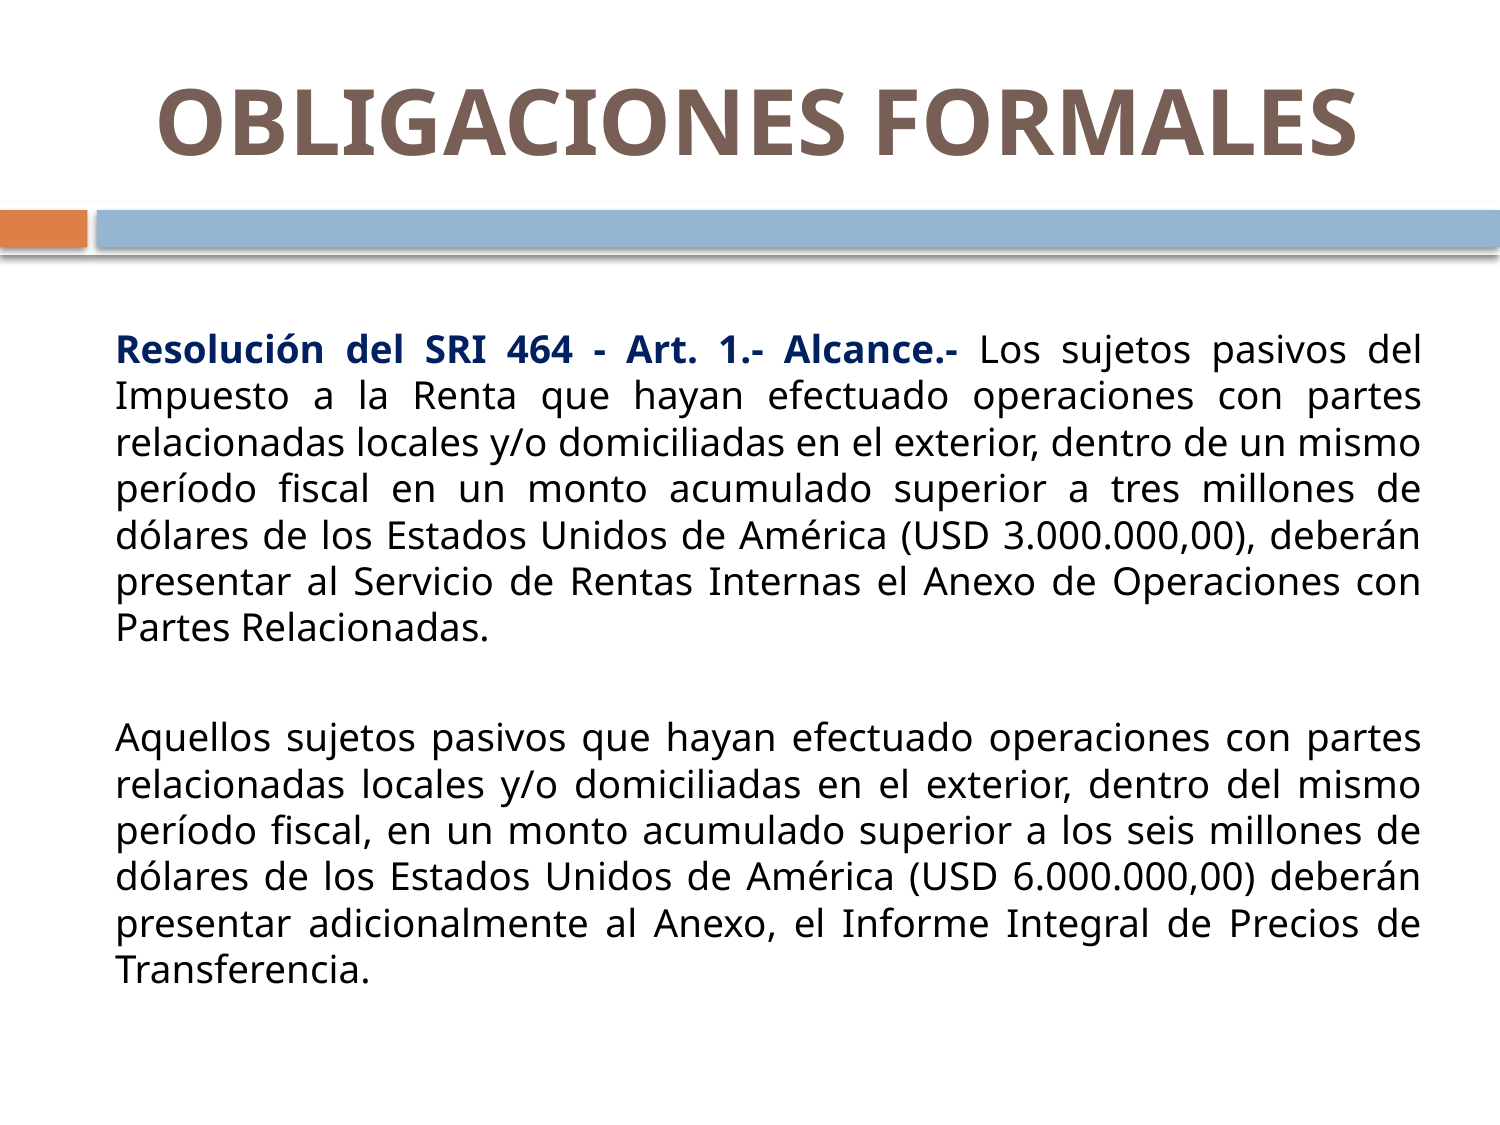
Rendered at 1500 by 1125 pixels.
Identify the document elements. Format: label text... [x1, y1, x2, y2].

list Resolución del SRI 464 - Art. 1.- Alcance.- Los sujetos pasivos del Impuesto a la Renta que hayan efectuado operaciones con partes relacionadas locales y/o domiciliadas en el exterior, dentro de un mismo período fiscal en un monto acumulado superior a tres millones de dólares de los Estados Unidos de América (USD 3.000.000,00), deberán presentar al Servicio de Rentas Internas el Anexo de Operaciones con Partes Relacionadas. Aquellos sujetos pasivos que hayan efectuado operaciones con partes relacionadas locales y/o domiciliadas en el exterior, dentro del mismo período fiscal, en un monto acumulado superior a los seis millones de dólares de los Estados Unidos de América (USD 6.000.000,00) deberán presentar adicionalmente al Anexo, el Informe Integral de Precios de Transferencia. [100, 262, 1438, 1000]
title OBLIGACIONES FORMALES [100, 37, 1438, 200]
